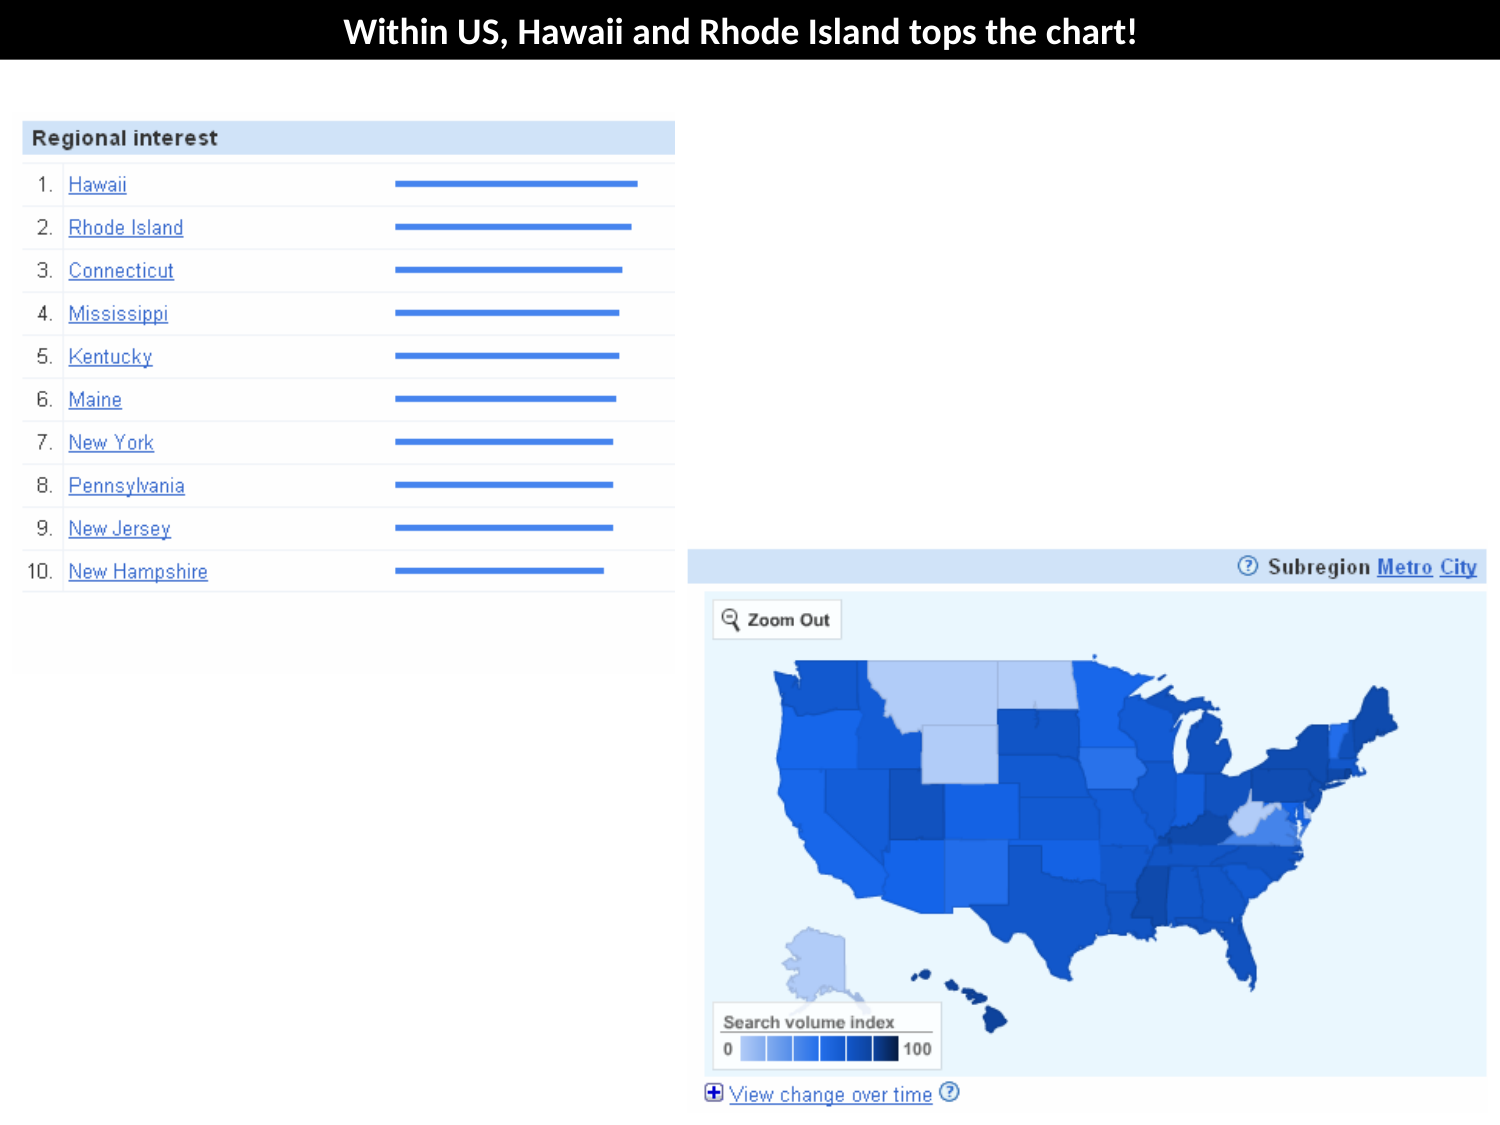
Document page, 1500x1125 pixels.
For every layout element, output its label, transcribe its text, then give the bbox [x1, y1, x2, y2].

picture [12, 112, 676, 674]
picture [687, 540, 1488, 1113]
text_box Within US, Hawaii and Rhode Island tops the chart! [0, 0, 1500, 60]
